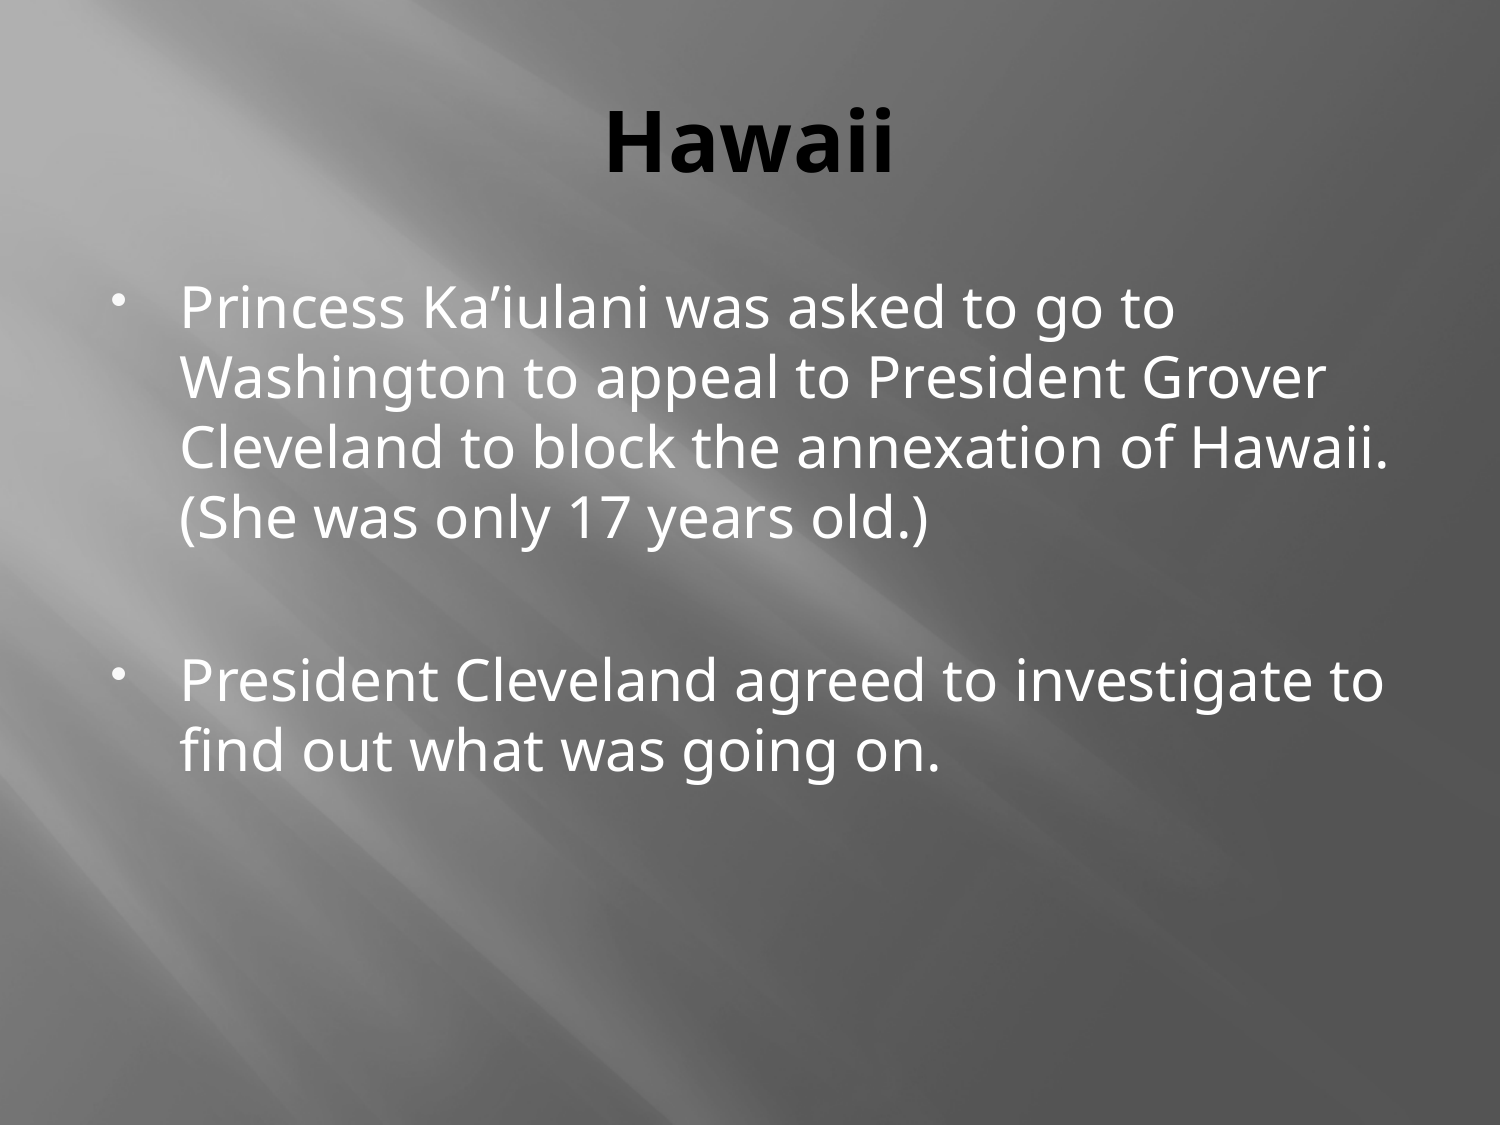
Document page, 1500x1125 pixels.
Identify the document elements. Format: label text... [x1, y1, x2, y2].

list Princess Ka’iulani was asked to go to Washington to appeal to President Grover Cleveland to block the annexation of Hawaii. (She was only 17 years old.) President Cleveland agreed to investigate to find out what was going on. [75, 262, 1425, 1035]
title Hawaii [75, 45, 1425, 233]
